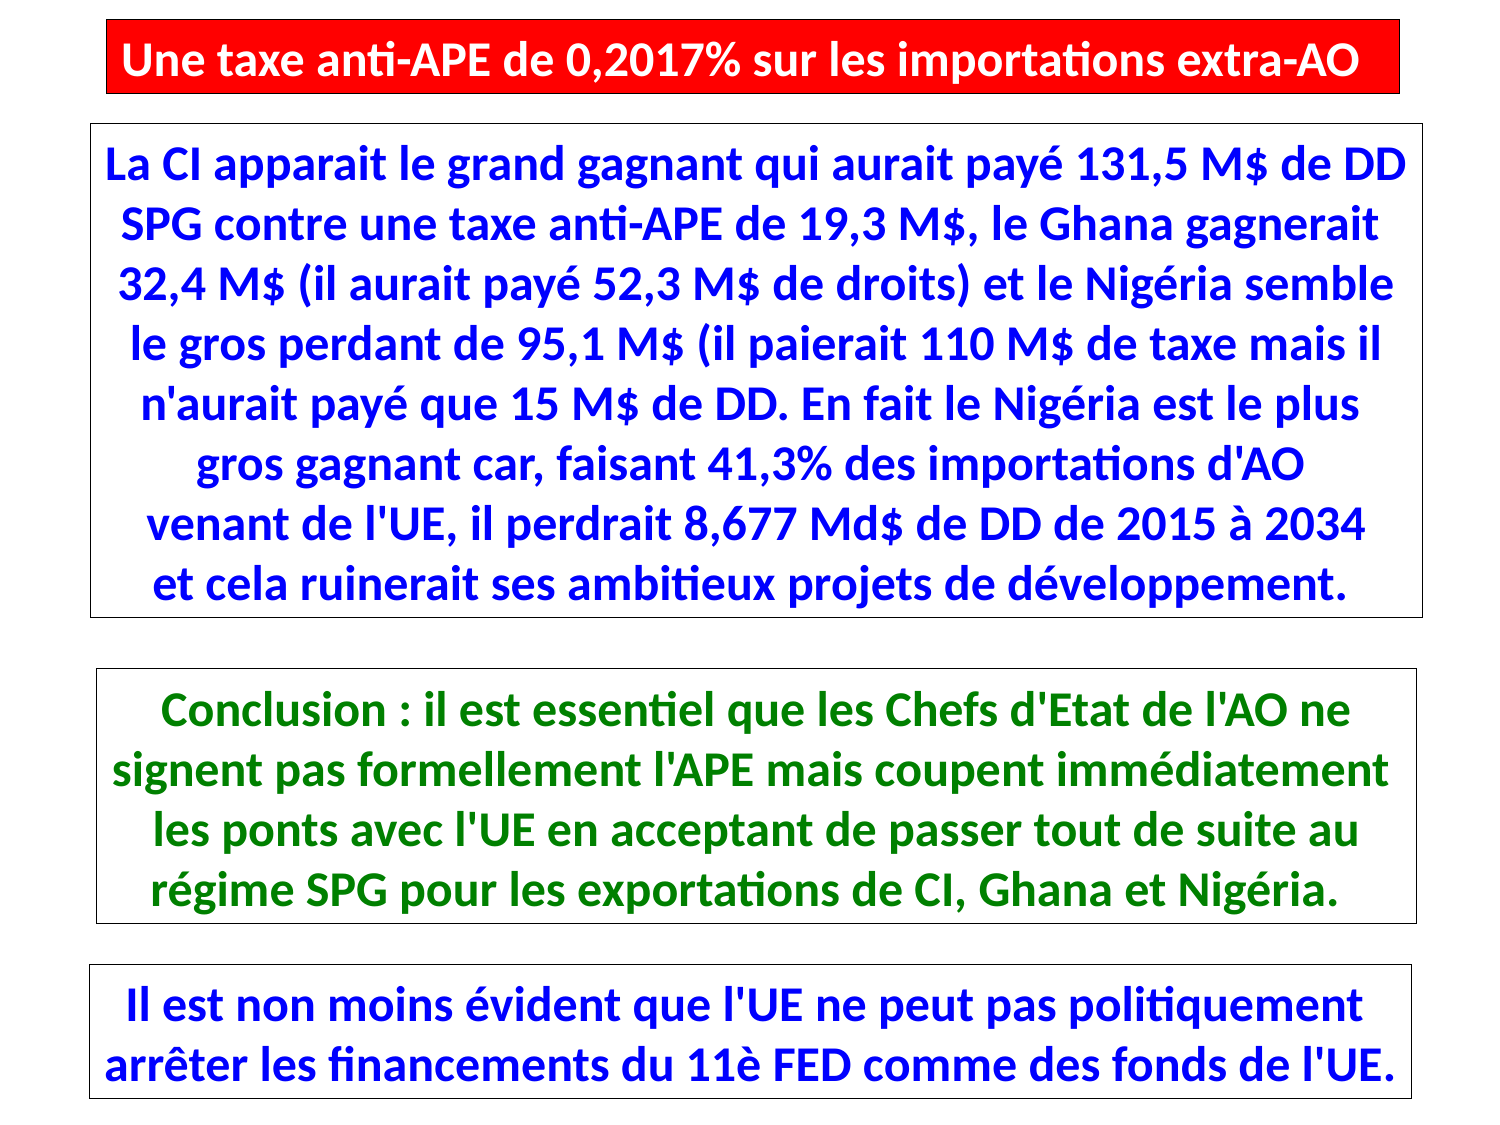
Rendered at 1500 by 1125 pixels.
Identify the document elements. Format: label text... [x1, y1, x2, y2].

text_box Une taxe anti-APE de 0,2017% sur les importations extra-AO [106, 19, 1400, 94]
text_box Il est non moins évident que l'UE ne peut pas politiquement arrêter les financements du 11è FED comme des fonds de l'UE. [89, 964, 1412, 1099]
text_box La CI apparait le grand gagnant qui aurait payé 131,5 M$ de DD SPG contre une taxe anti-APE de 19,3 M$, le Ghana gagnerait 32,4 M$ (il aurait payé 52,3 M$ de droits) et le Nigéria semble le gros perdant de 95,1 M$ (il paierait 110 M$ de taxe mais il n'aurait payé que 15 M$ de DD. En fait le Nigéria est le plus gros gagnant car, faisant 41,3% des importations d'AO venant de l'UE, il perdrait 8,677 Md$ de DD de 2015 à 2034 et cela ruinerait ses ambitieux projets de développement. [90, 123, 1423, 618]
text_box Conclusion : il est essentiel que les Chefs d'Etat de l'AO ne signent pas formellement l'APE mais coupent immédiatement les ponts avec l'UE en acceptant de passer tout de suite au régime SPG pour les exportations de CI, Ghana et Nigéria. [96, 668, 1417, 924]
